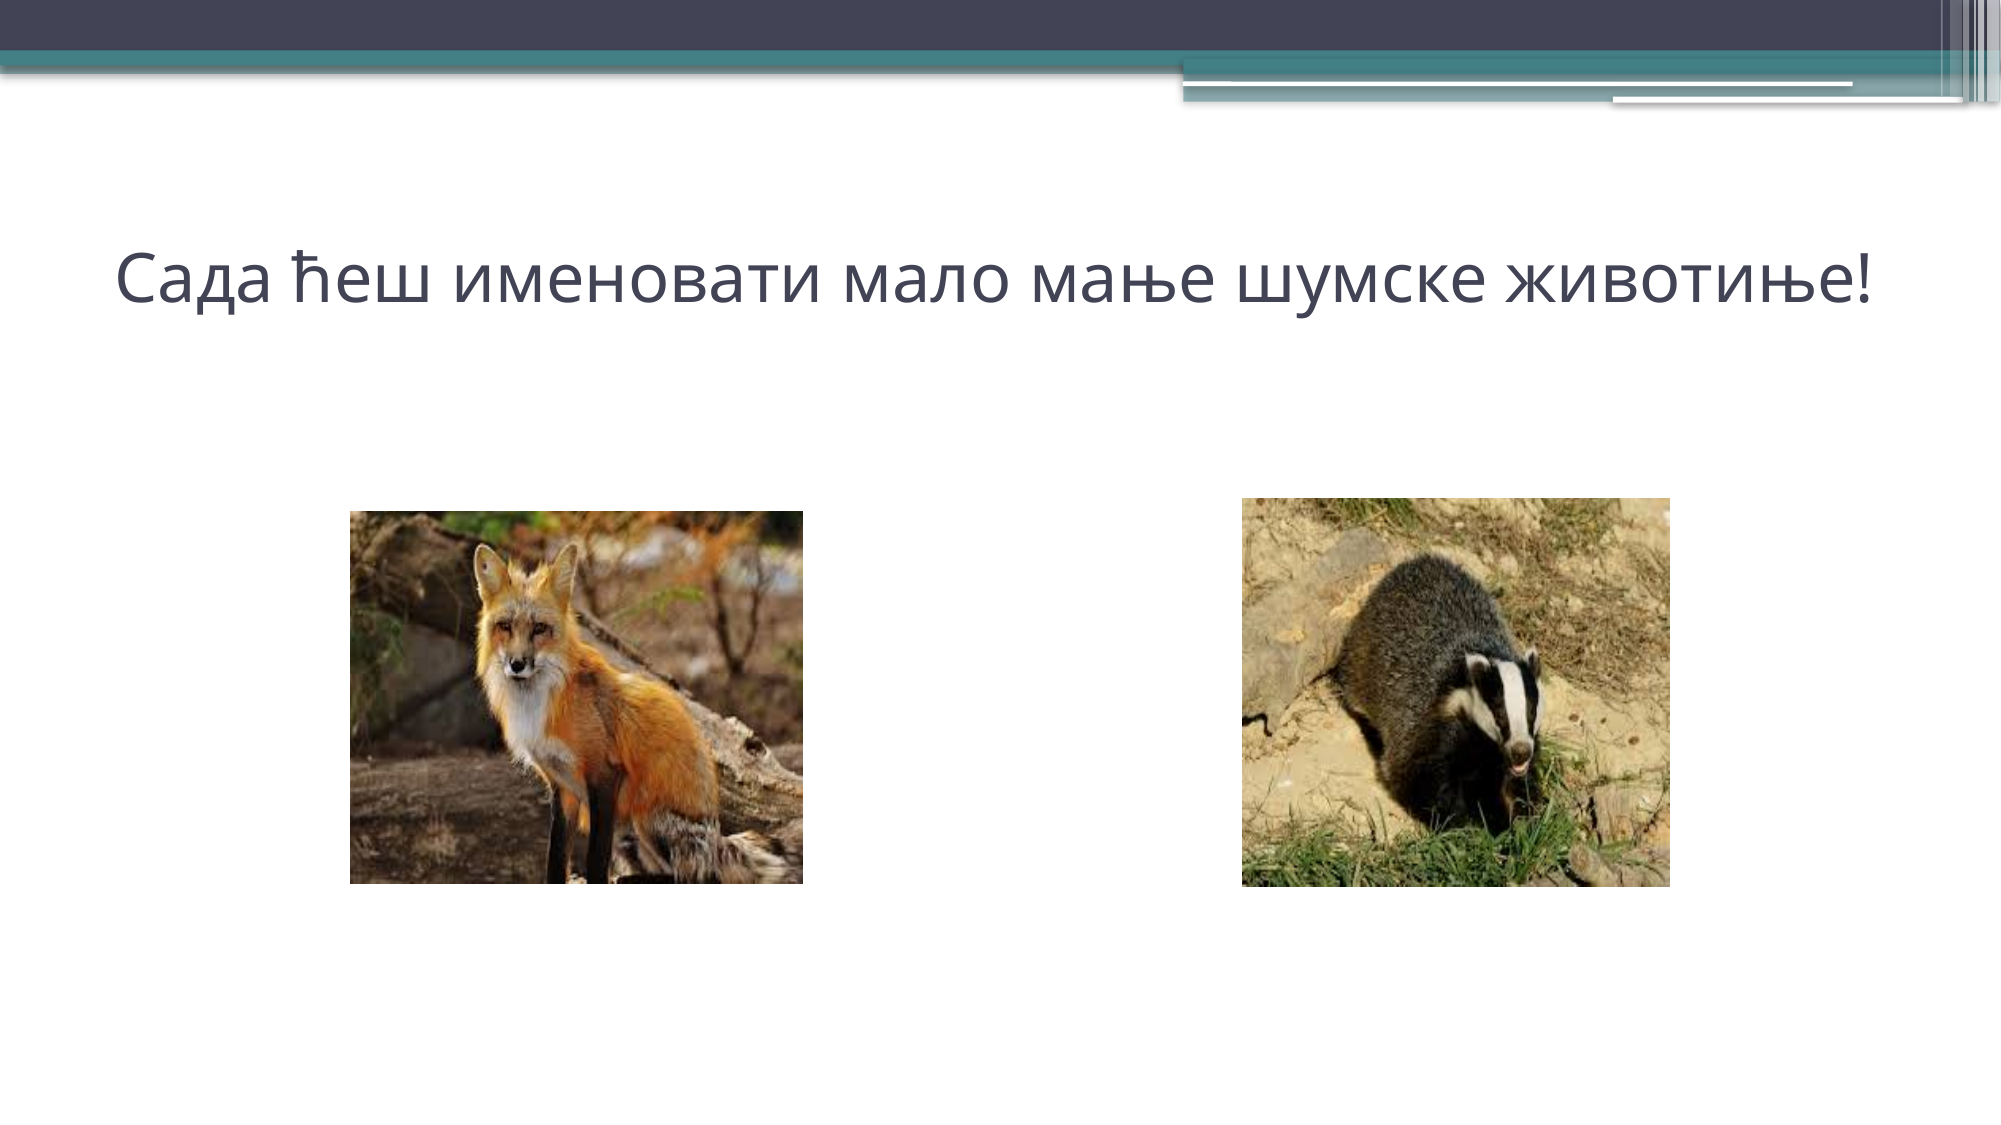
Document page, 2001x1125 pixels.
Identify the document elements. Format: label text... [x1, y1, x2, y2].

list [1241, 497, 1670, 887]
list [349, 511, 803, 884]
title Сада ћеш именовати мало мање шумске животиње! [99, 187, 1900, 363]
